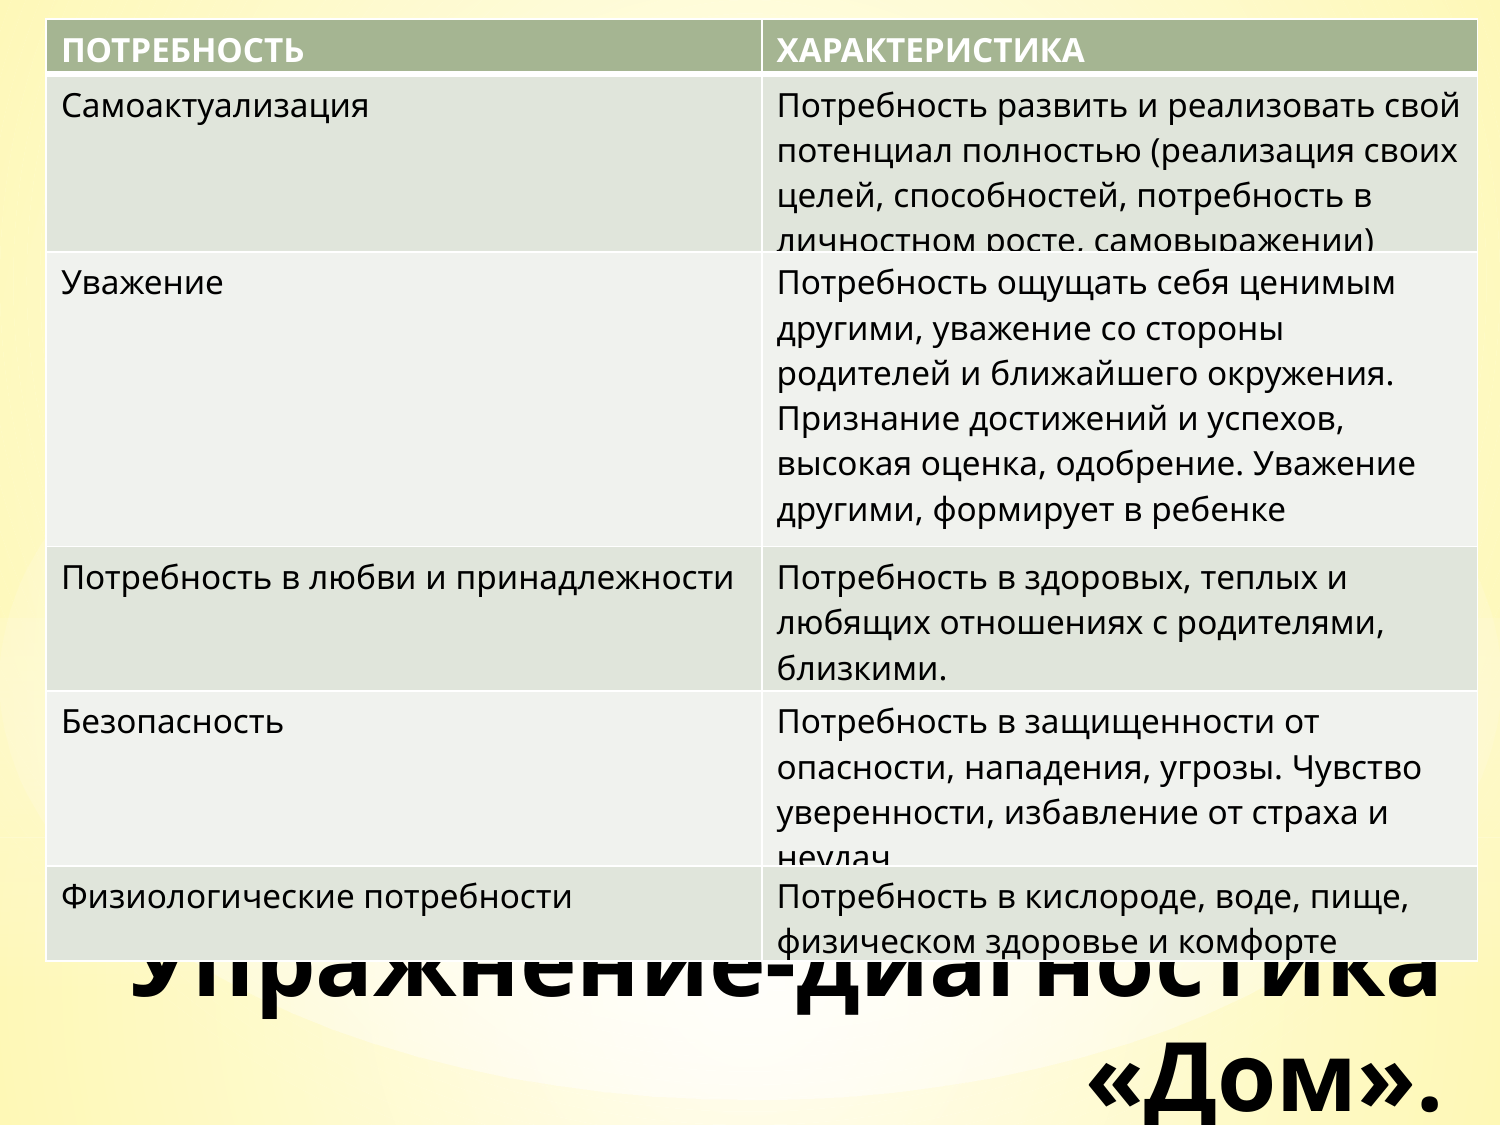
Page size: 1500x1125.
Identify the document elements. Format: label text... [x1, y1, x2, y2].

table_cell Уважение [47, 253, 761, 546]
table_cell Потребность в любви и принадлежности [47, 547, 761, 690]
table_cell Потребность в защищенности от опасности, нападения, угрозы. Чувство уверенности, избавление от страха и неудач. [763, 692, 1477, 865]
table_cell Потребность развить и реализовать свой потенциал полностью (реализация своих целей, способностей, потребность в личностном росте, самовыражении) [763, 77, 1477, 251]
table_cell Самоактуализация [47, 77, 761, 251]
title Упражнение-диагностика «Дом». [29, 893, 1459, 1081]
table_cell Физиологические потребности [47, 867, 761, 960]
table_header ХАРАКТЕРИСТИКА [763, 20, 1477, 71]
table_header ПОТРЕБНОСТЬ [47, 20, 761, 71]
table_cell Потребность в кислороде, воде, пище, физическом здоровье и комфорте [763, 867, 1477, 960]
table_cell Потребность в здоровых, теплых и любящих отношениях с родителями, близкими. [763, 547, 1477, 690]
table_cell Безопасность [47, 692, 761, 865]
table_cell Потребность ощущать себя ценимым другими, уважение со стороны родителей и ближайшего окружения. Признание достижений и успехов, высокая оценка, одобрение. Уважение другими, формирует в ребенке самоуважение. [763, 253, 1477, 546]
